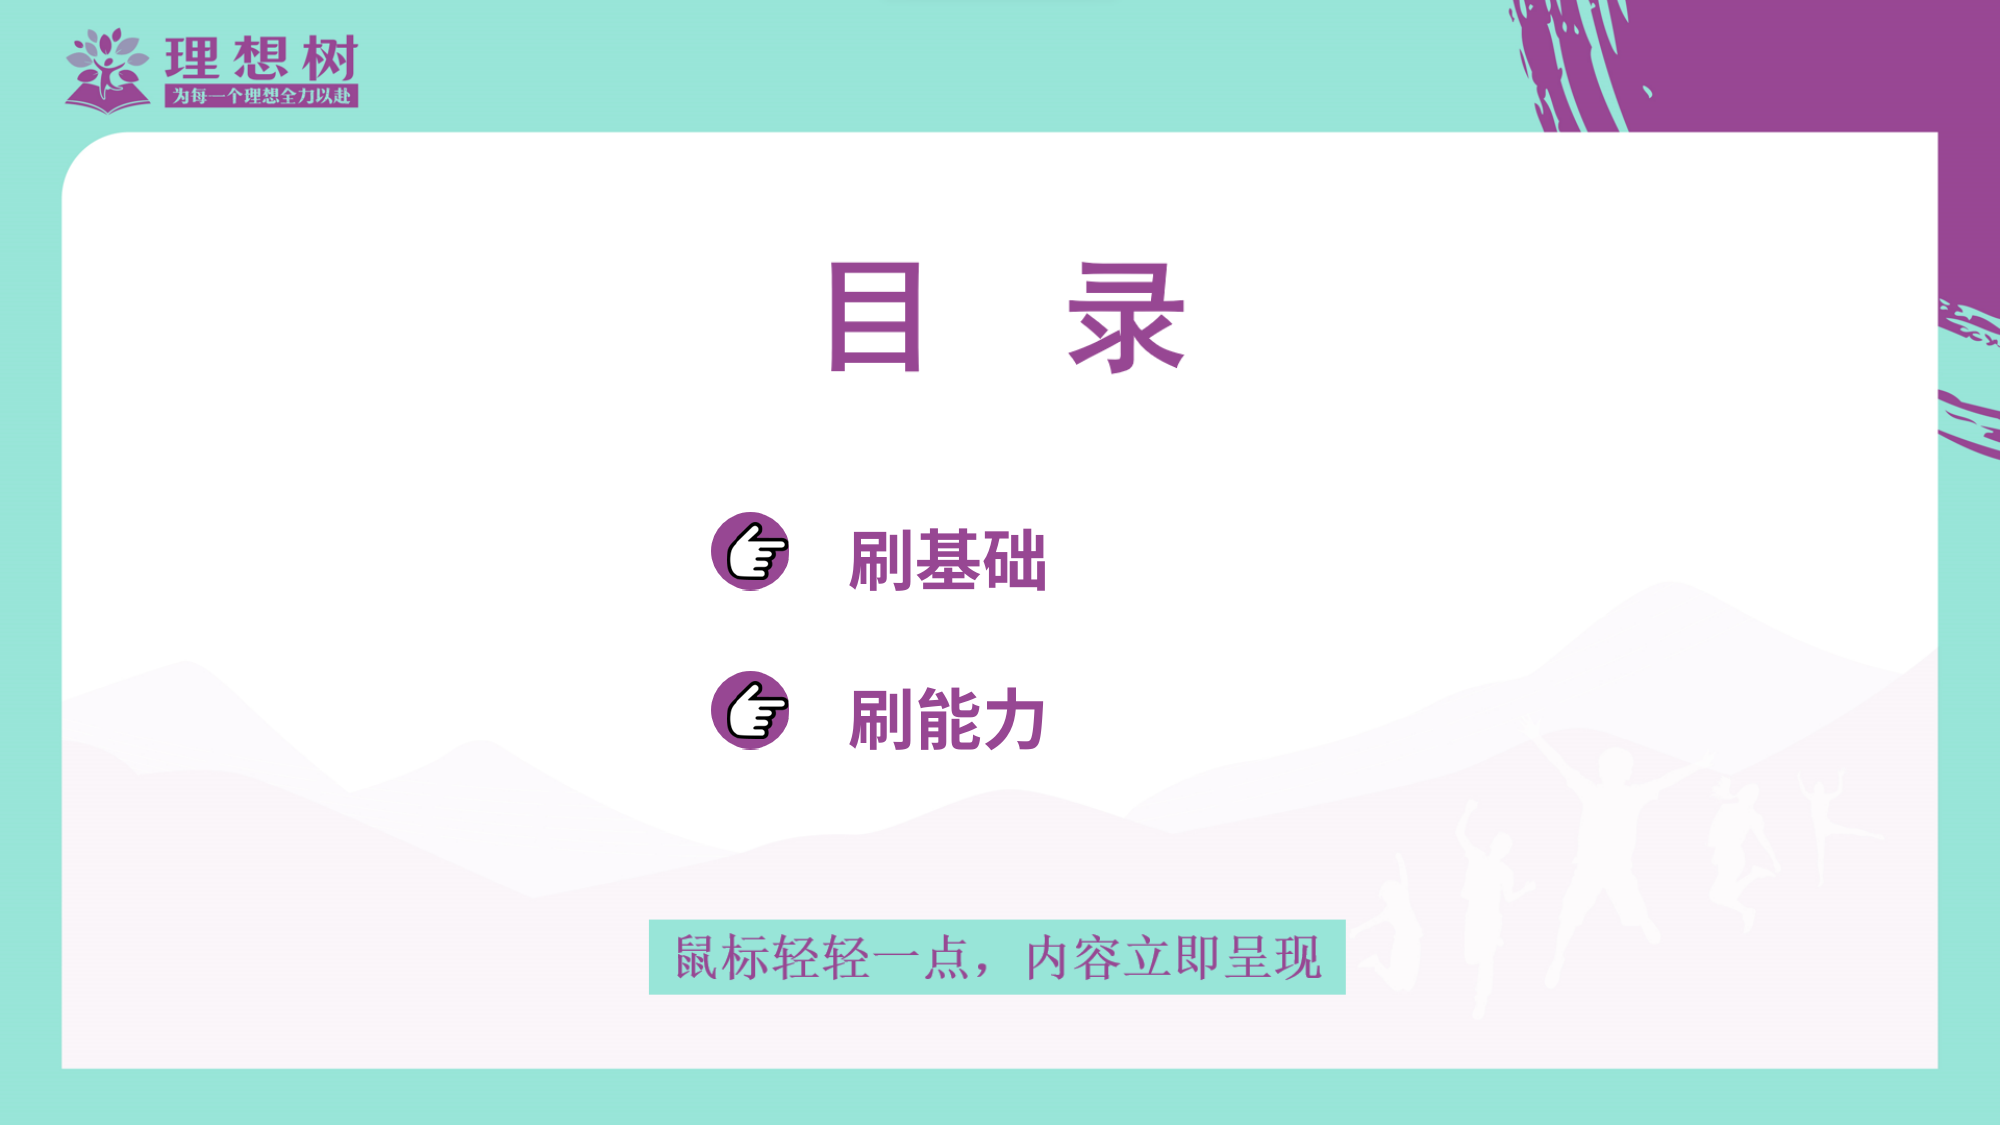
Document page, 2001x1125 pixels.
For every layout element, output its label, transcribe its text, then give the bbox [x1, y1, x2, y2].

text_box 刷能力 [818, 666, 1322, 755]
text_box 刷基础 [818, 506, 1322, 596]
picture [0, 0, 2000, 1125]
